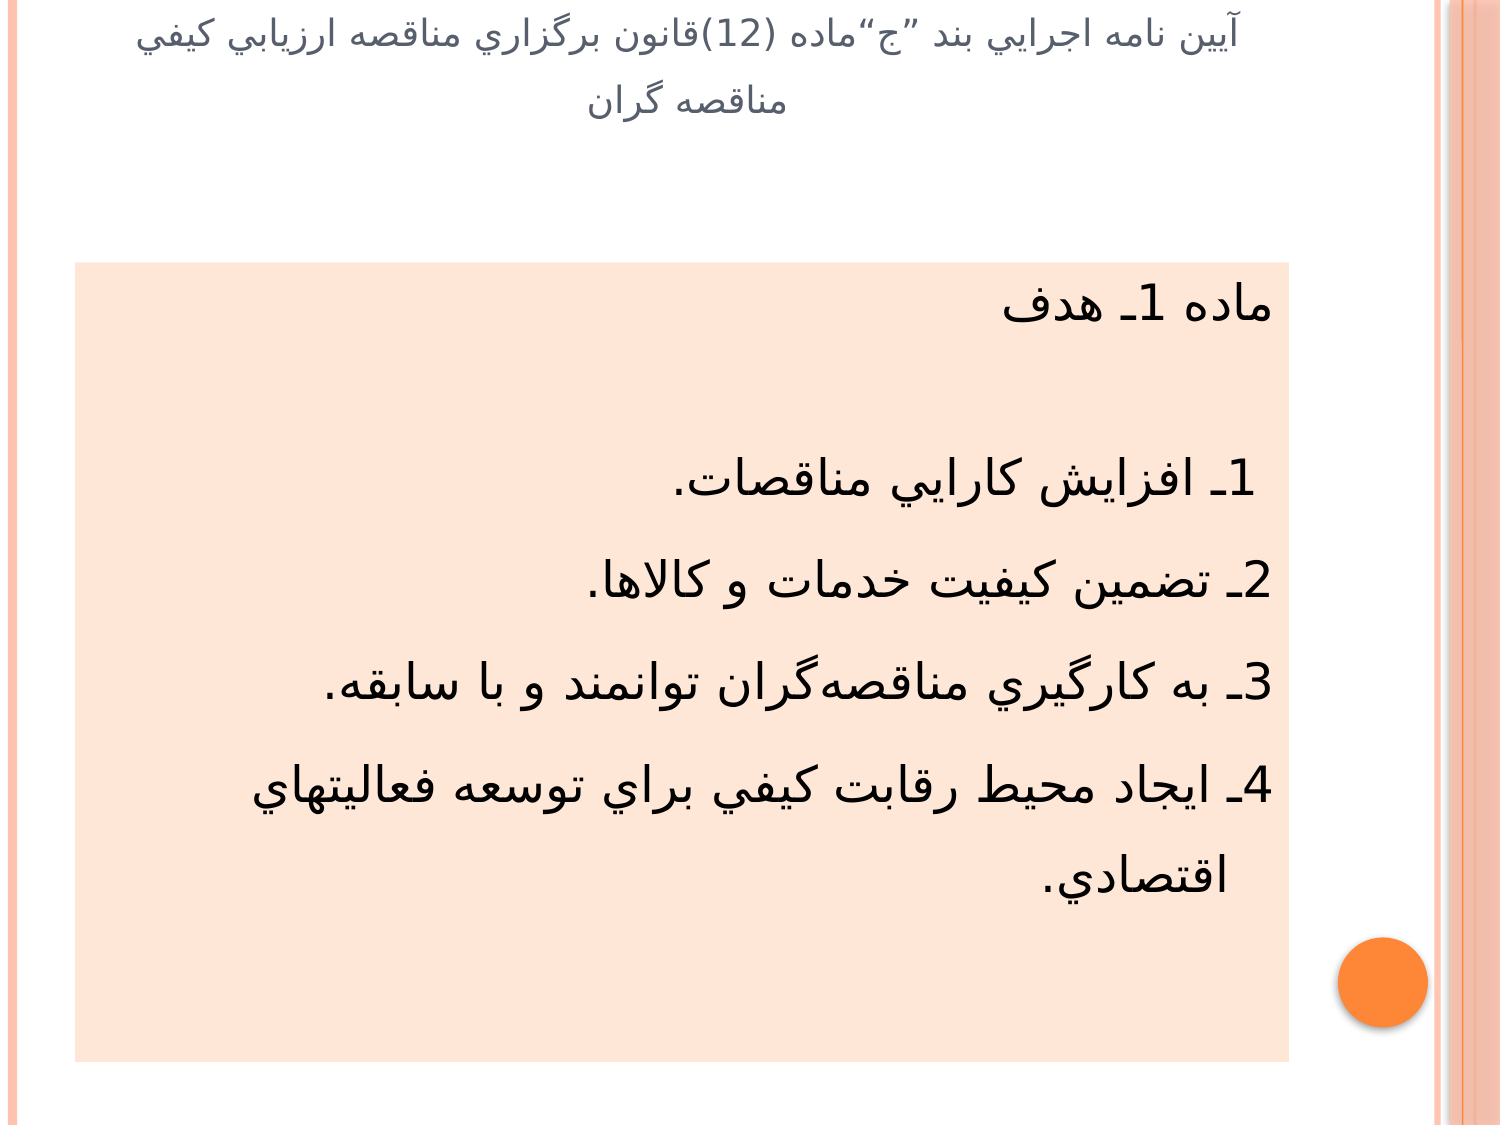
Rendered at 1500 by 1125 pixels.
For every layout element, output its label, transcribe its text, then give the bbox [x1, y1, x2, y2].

list ماده 1ـ هدف 1ـ افزايش كارايي مناقصات. 2ـ تضمين كيفيت خدمات و كالاها. 3ـ به كارگيري مناقصه‌گران توانمند و با سابقه. 4ـ ايجاد محيط رقابت كيفي براي توسعه فعاليتهاي اقتصادي. [75, 262, 1289, 1062]
title آيين نامه اجرايي بند ”ج“ماده (12)قانون برگزاري مناقصه ارزيابي كيفي مناقصه گران [75, 45, 1300, 129]
